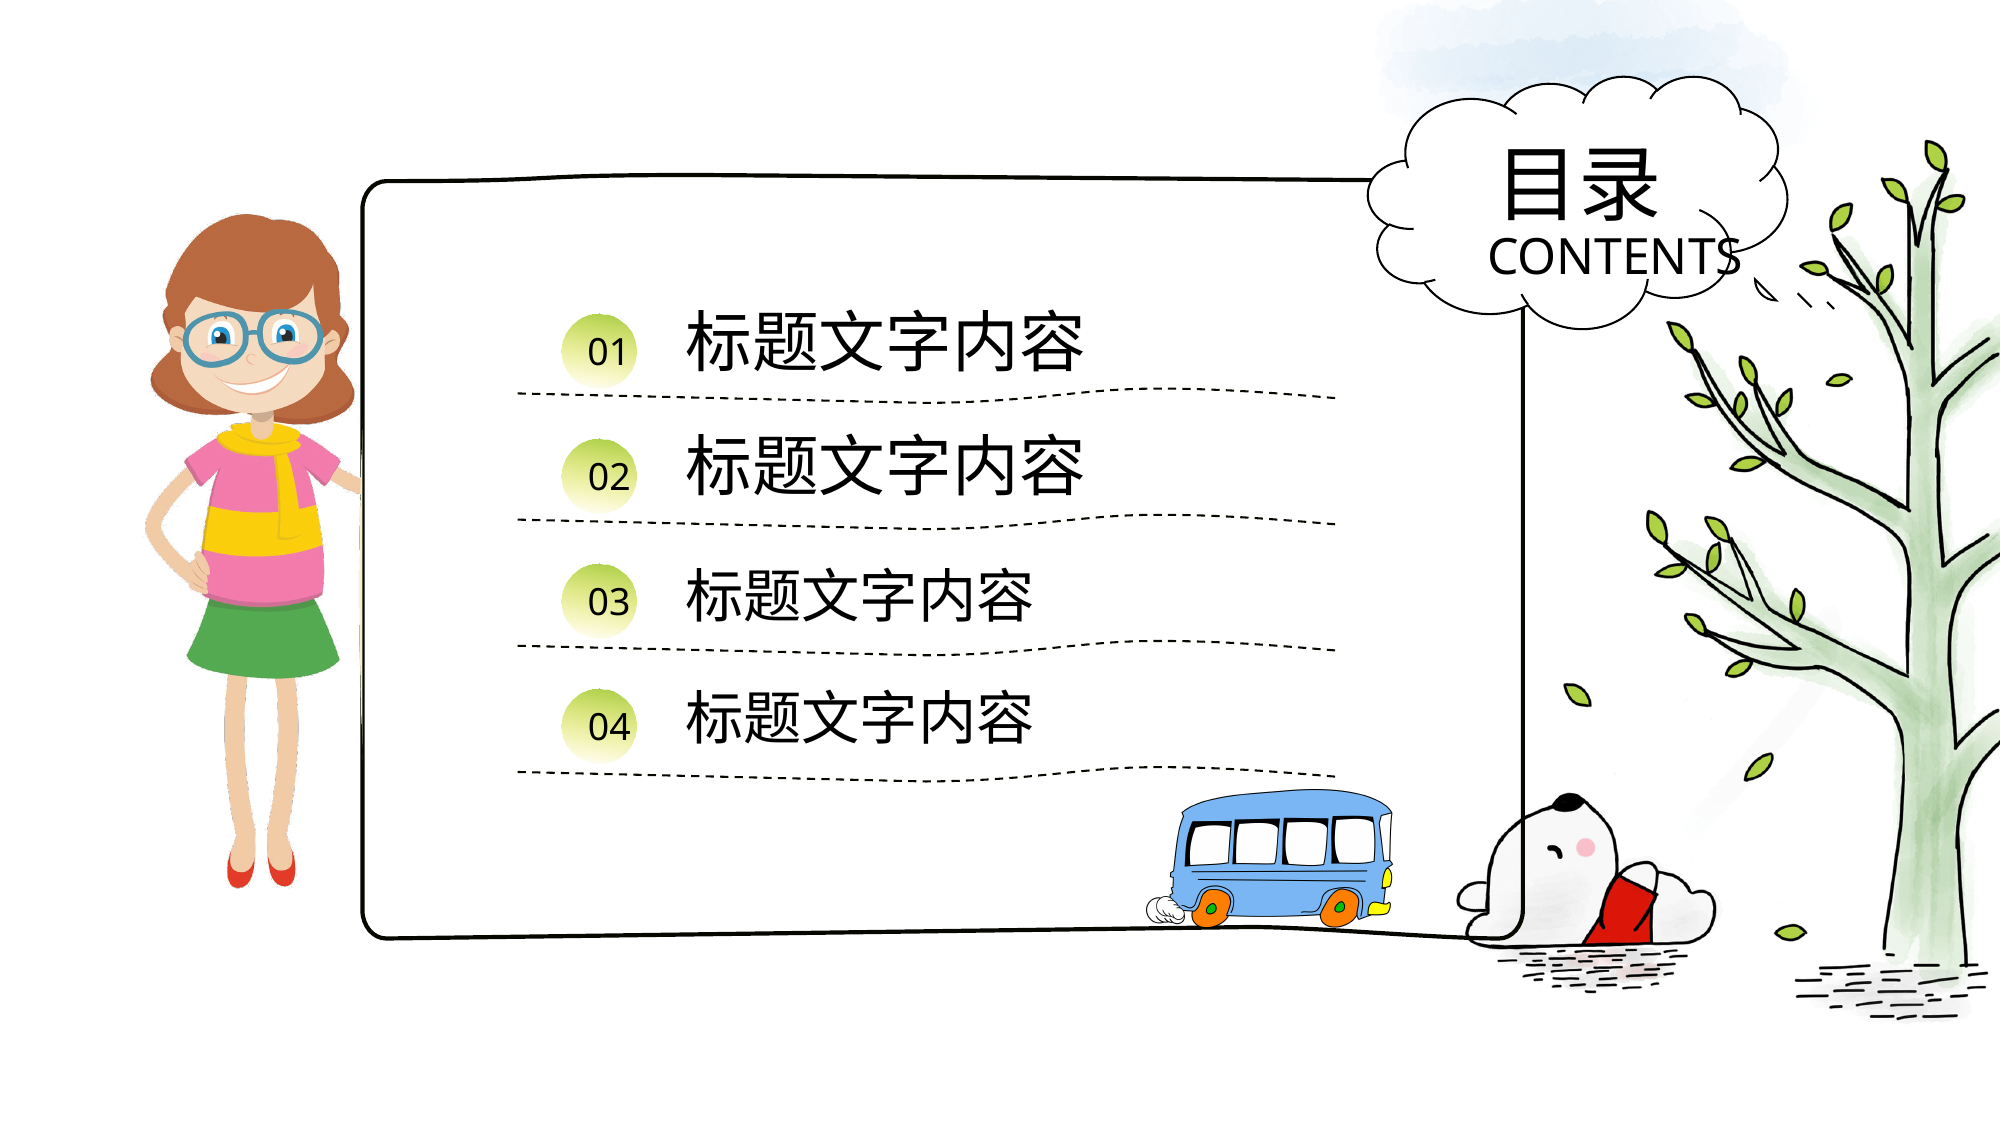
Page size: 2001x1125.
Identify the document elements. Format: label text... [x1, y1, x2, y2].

text_box [517, 388, 1337, 404]
text_box [363, 173, 1367, 940]
picture [78, 175, 363, 939]
text_box 标题文字内容 [670, 416, 1253, 512]
picture [1146, 0, 2000, 1125]
text_box 标题文字内容 [670, 292, 1253, 388]
text_box 标题文字内容 [670, 673, 1253, 759]
text_box [517, 766, 1337, 783]
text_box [561, 688, 651, 765]
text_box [561, 563, 651, 640]
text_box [561, 438, 651, 515]
text_box [517, 513, 1337, 531]
text_box 标题文字内容 [670, 551, 1253, 637]
text_box [517, 639, 1337, 657]
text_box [561, 313, 651, 390]
